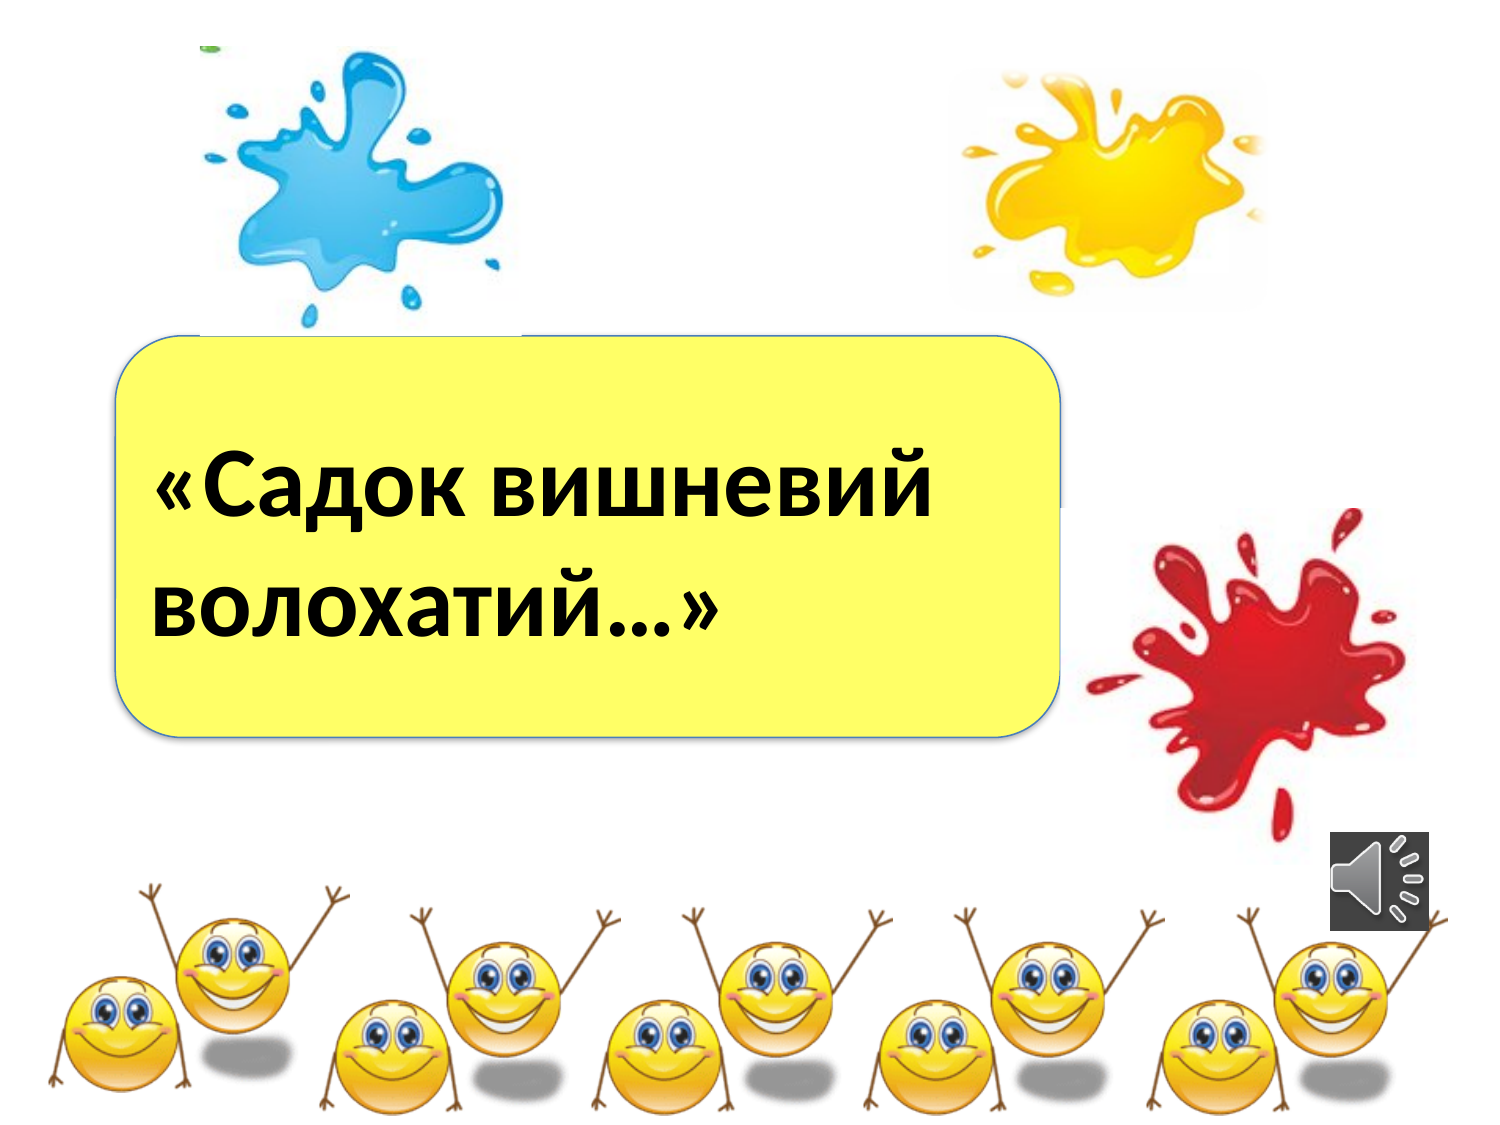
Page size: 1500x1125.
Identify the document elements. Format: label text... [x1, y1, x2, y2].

picture [942, 61, 1306, 318]
picture [199, 46, 522, 336]
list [40, 857, 350, 1093]
picture [312, 508, 1448, 1117]
text_box «Садок вишневий волохатий…» [114, 335, 1062, 739]
